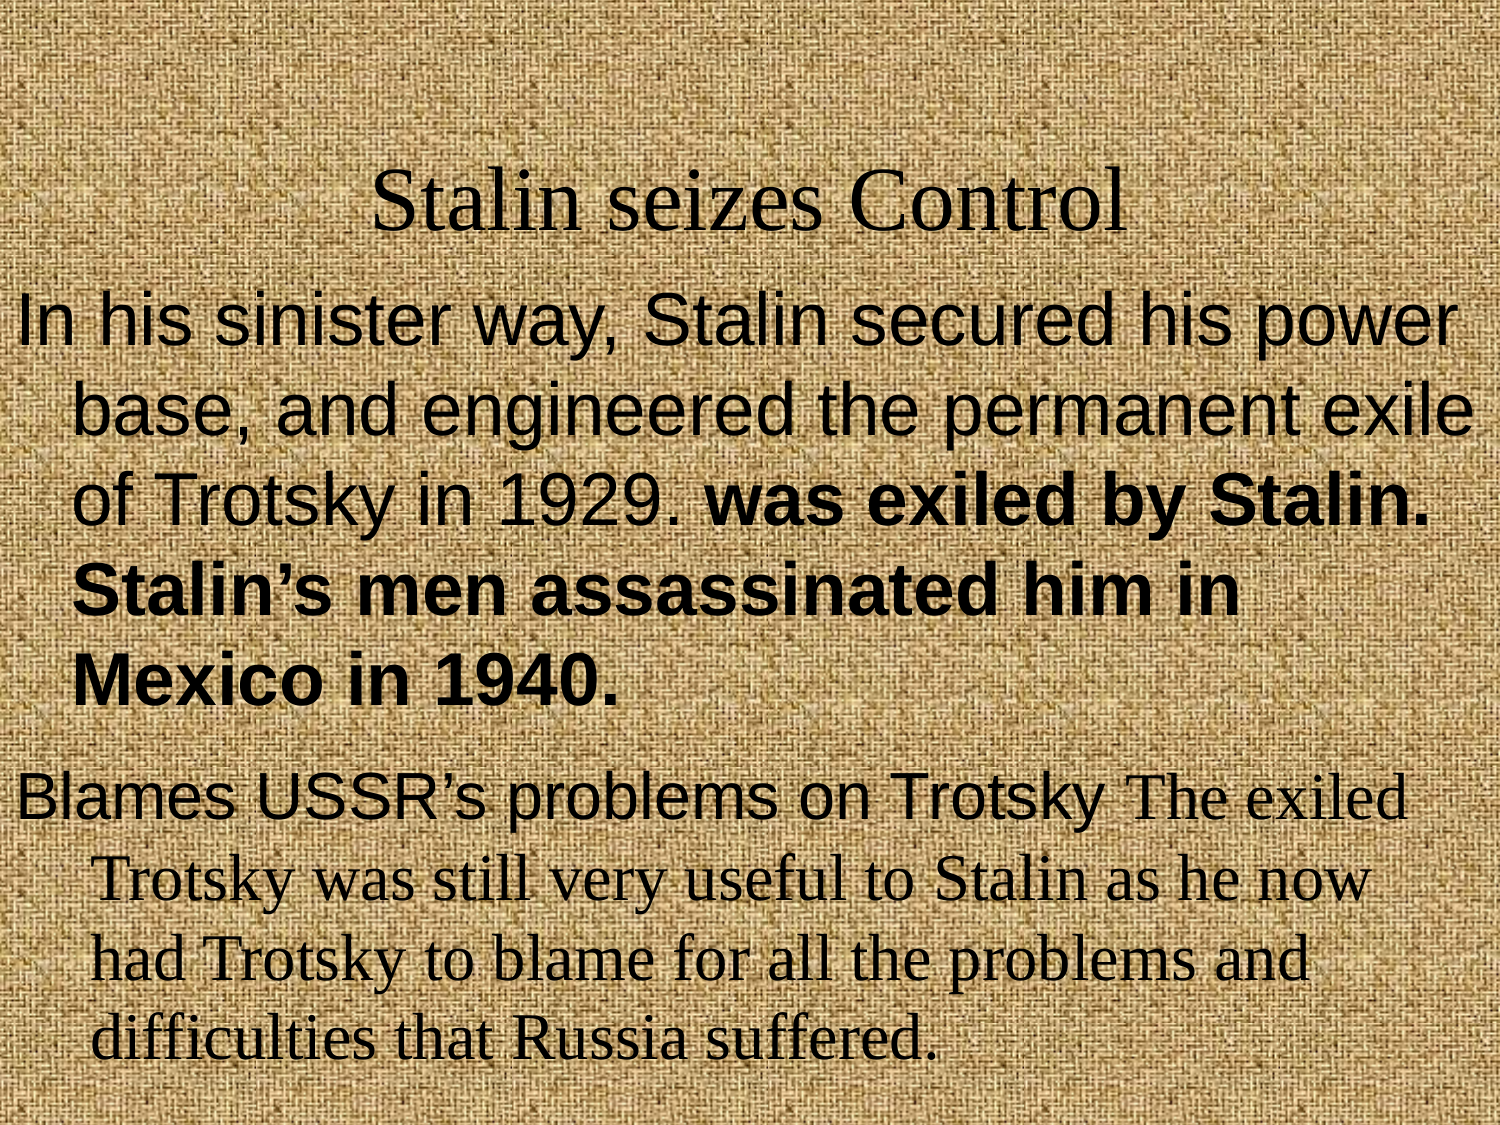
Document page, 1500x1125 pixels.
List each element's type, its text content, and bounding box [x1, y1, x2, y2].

picture [0, 0, 1500, 262]
title Stalin seizes Control [112, 99, 1388, 262]
list In his sinister way, Stalin secured his power base, and engineered the permanent exile of Trotsky in 1929. was exiled by Stalin. Stalin’s men assassinated him in Mexico in 1940. Blames USSR’s problems on Trotsky The exiled Trotsky was still very useful to Stalin as he now had Trotsky to blame for all the problems and difficulties that Russia suffered. [0, 262, 1500, 1125]
